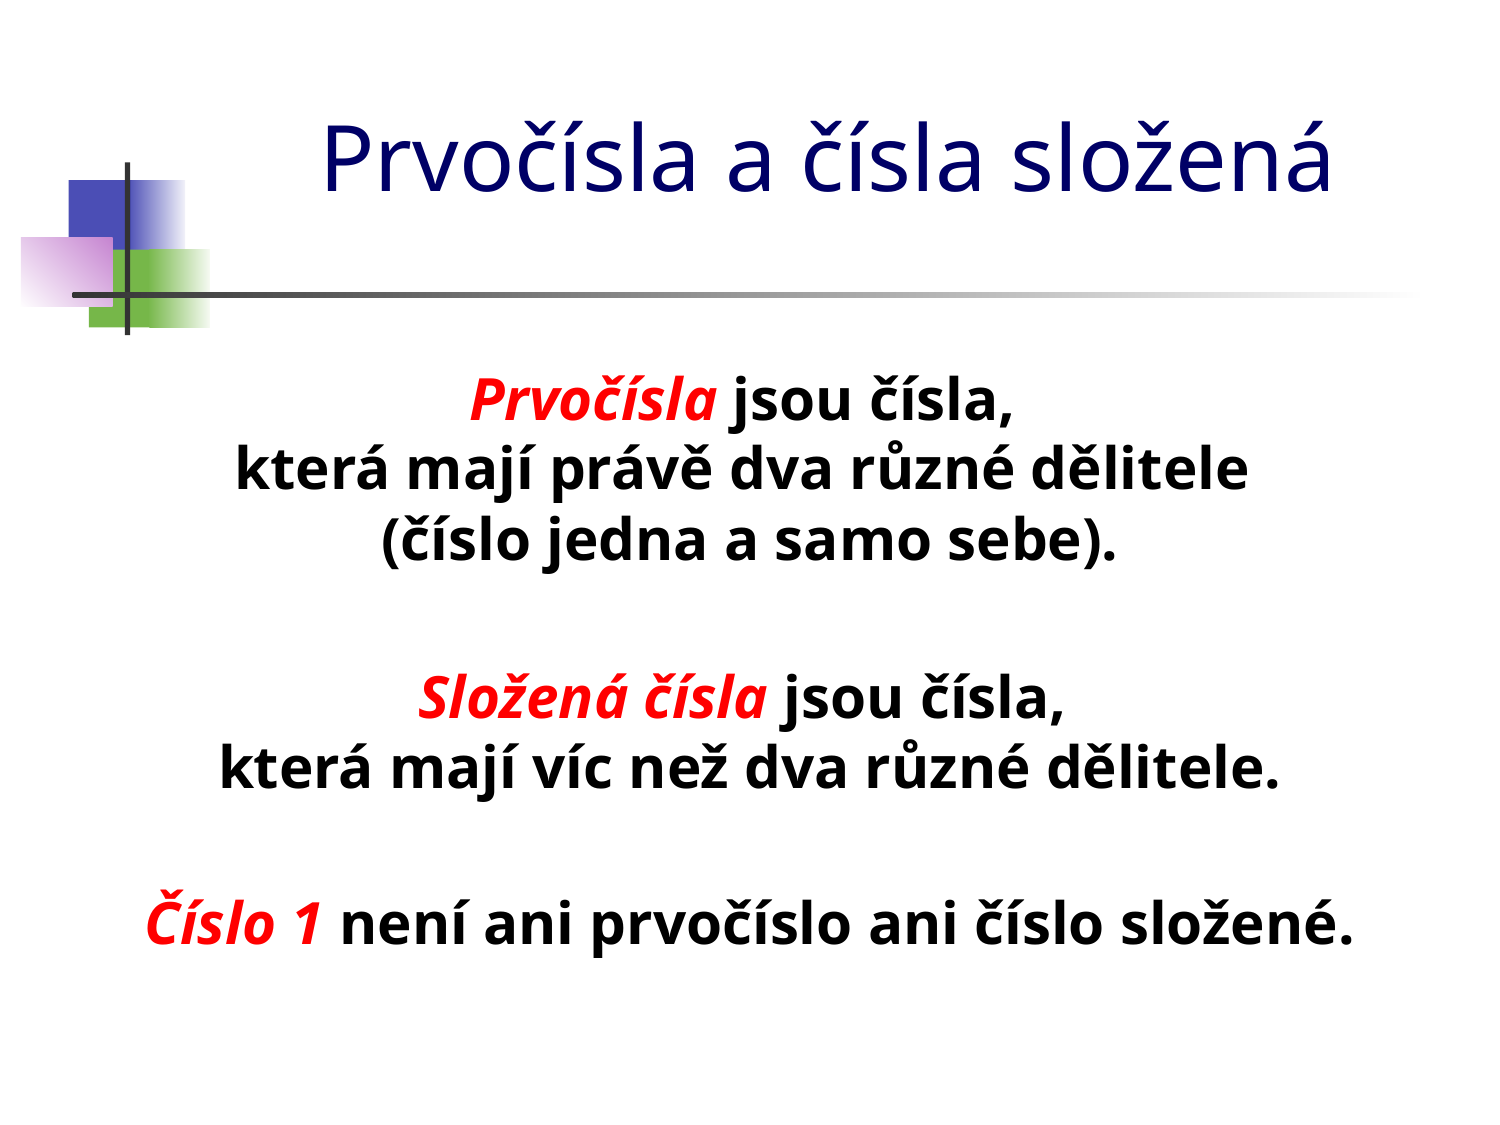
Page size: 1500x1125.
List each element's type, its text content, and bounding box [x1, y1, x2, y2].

text_box Složená čísla jsou čísla, která mají víc než dva různé dělitele. [0, 649, 1500, 811]
text_box Číslo 1 není ani prvočíslo ani číslo složené. [0, 856, 1500, 987]
title Prvočísla a čísla složená [188, 34, 1468, 276]
text_box Prvočísla jsou čísla, která mají právě dva různé dělitele (číslo jedna a samo sebe). [0, 354, 1500, 579]
